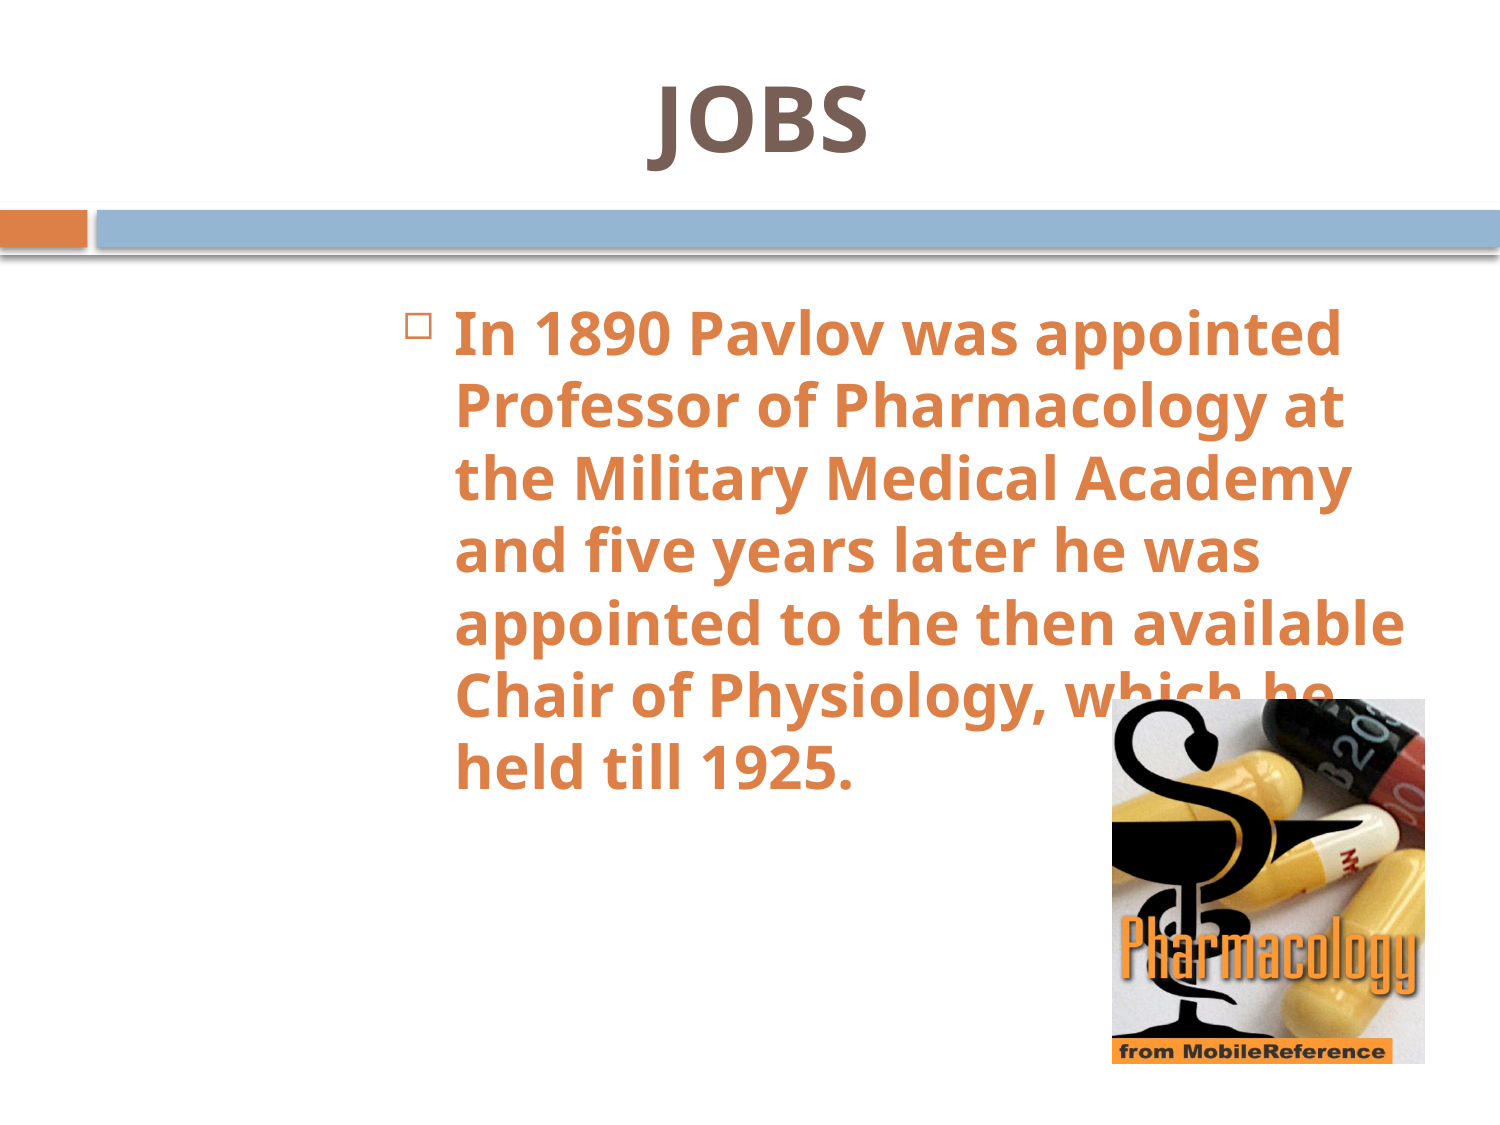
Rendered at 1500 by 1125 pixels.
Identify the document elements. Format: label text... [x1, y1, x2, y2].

picture [1112, 699, 1426, 1065]
list In 1890 Pavlov was appointed Professor of Pharmacology at the Military Medical Academy and five years later he was appointed to the then available Chair of Physiology, which he held till 1925. [387, 287, 1438, 1013]
title JOBS [99, 44, 1425, 188]
